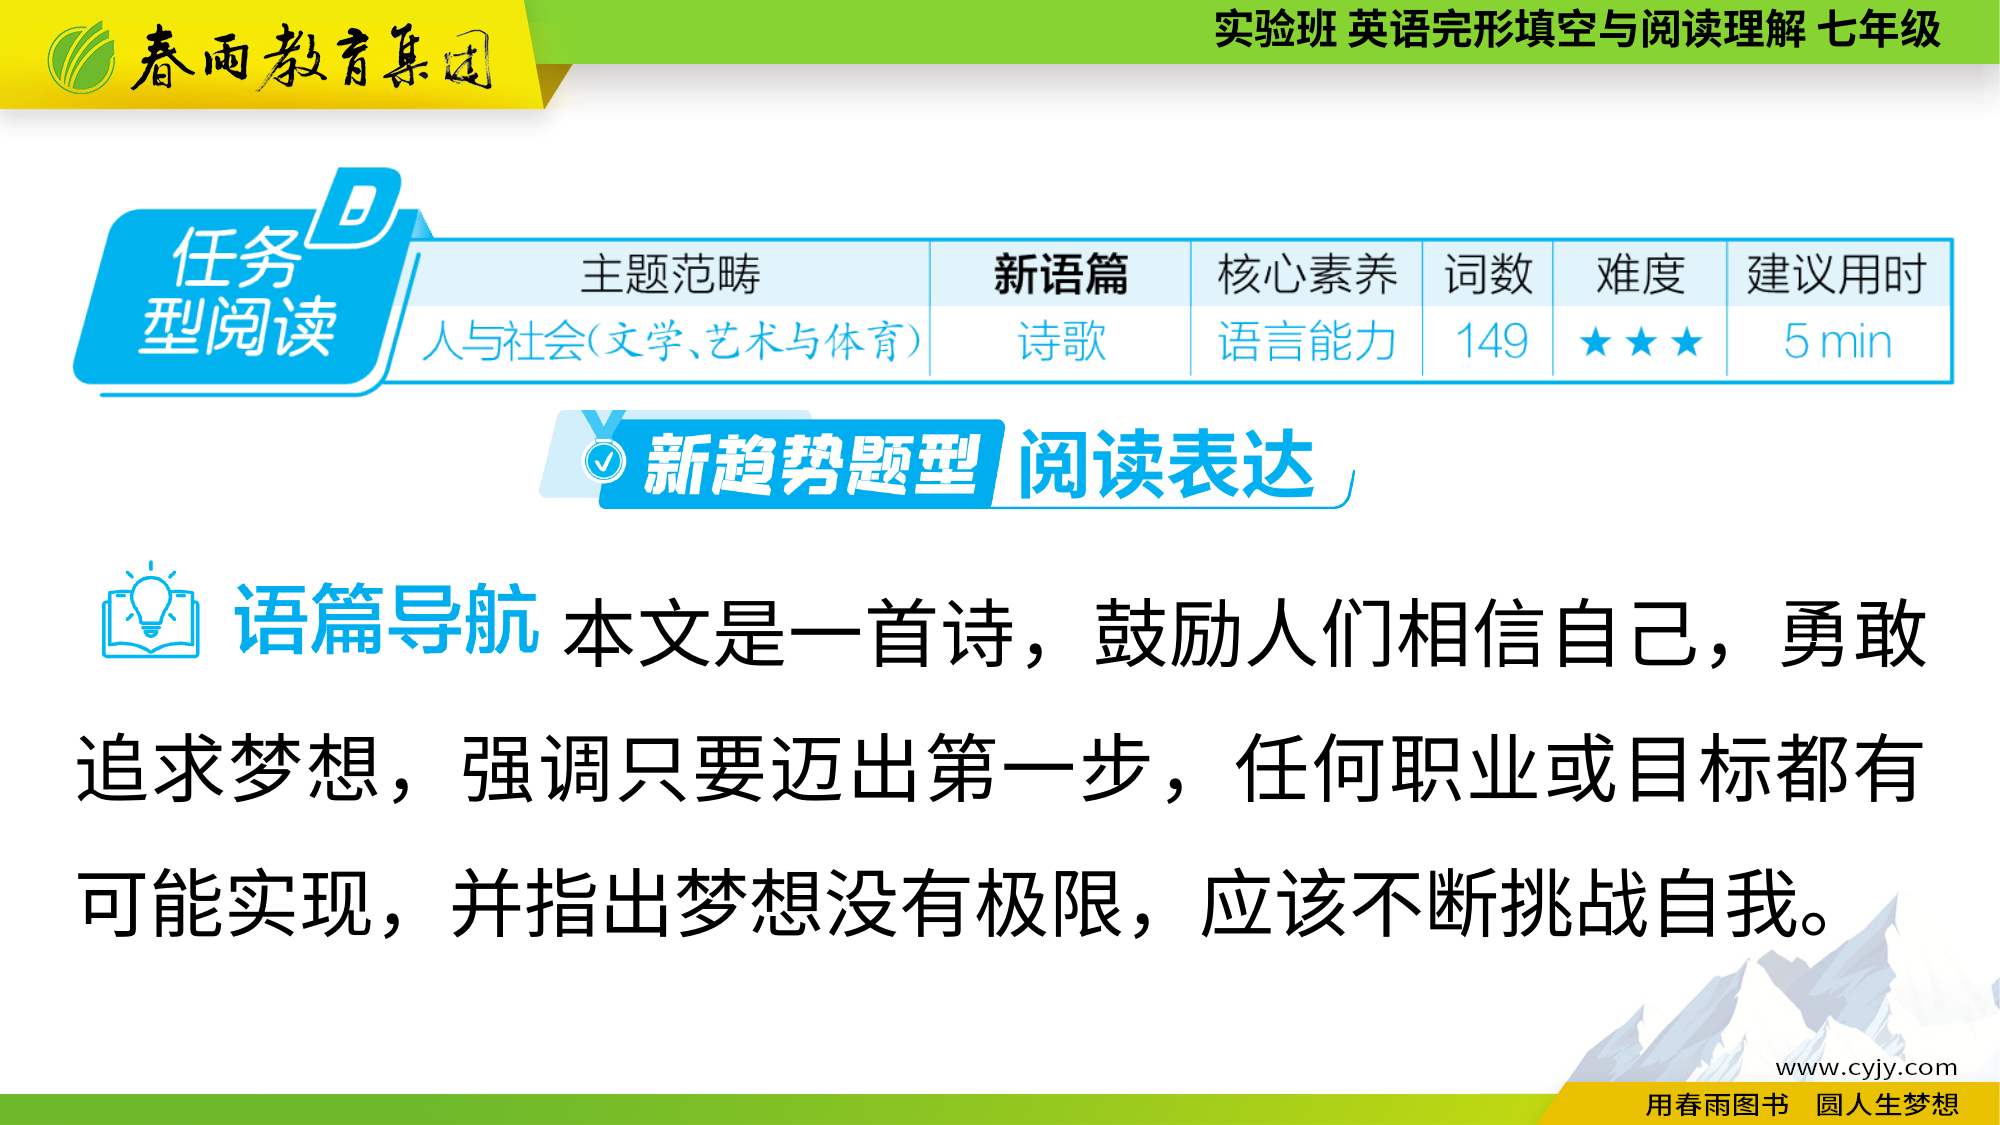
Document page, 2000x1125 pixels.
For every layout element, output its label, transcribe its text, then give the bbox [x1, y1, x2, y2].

text_box 本文是一首诗，鼓励人们相信自己，勇敢追求梦想，强调只要迈出第一步，任何职业或目标都有可能实现，并指出梦想没有极限，应该不断挑战自我。 [59, 533, 1944, 954]
picture [0, 0, 2000, 1125]
